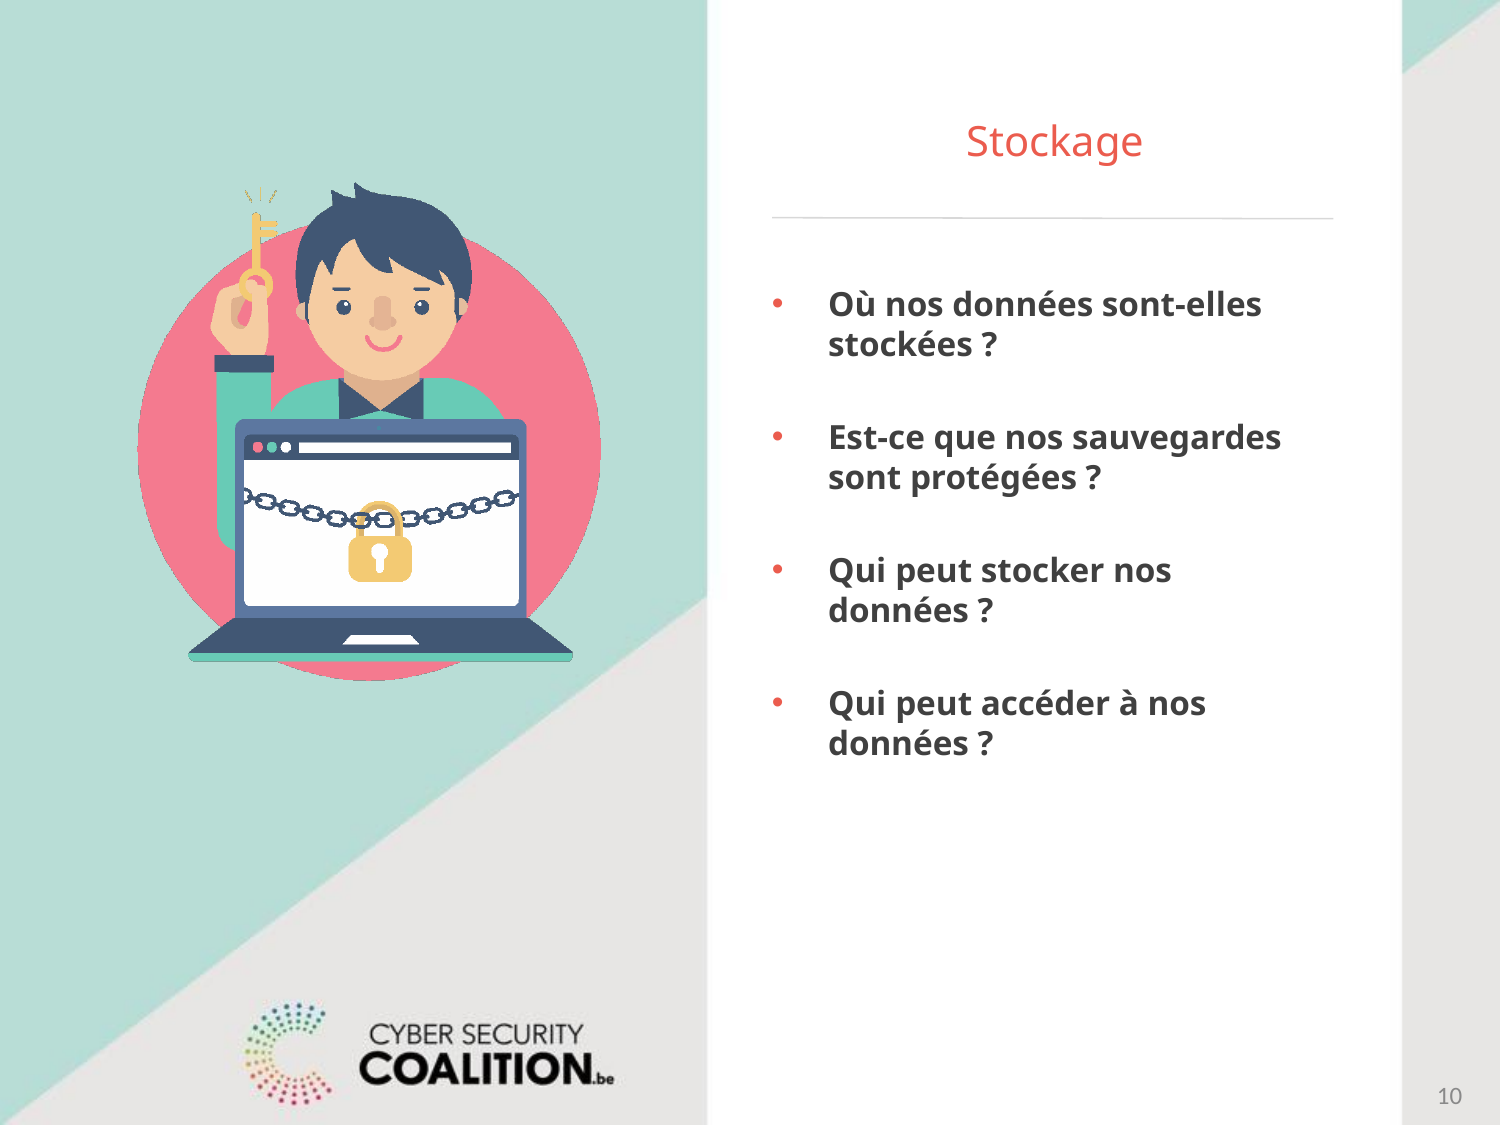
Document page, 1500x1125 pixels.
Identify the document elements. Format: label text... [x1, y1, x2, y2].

picture [0, 0, 1500, 1125]
slide_number ‹#› [1400, 1063, 1500, 1125]
title Stockage [750, 92, 1362, 188]
list Où nos données sont-elles stockées ? Est-ce que nos sauvegardes sont protégées ? Qui peut stocker nos données ? Qui peut accéder à nos données ? [756, 275, 1349, 1018]
